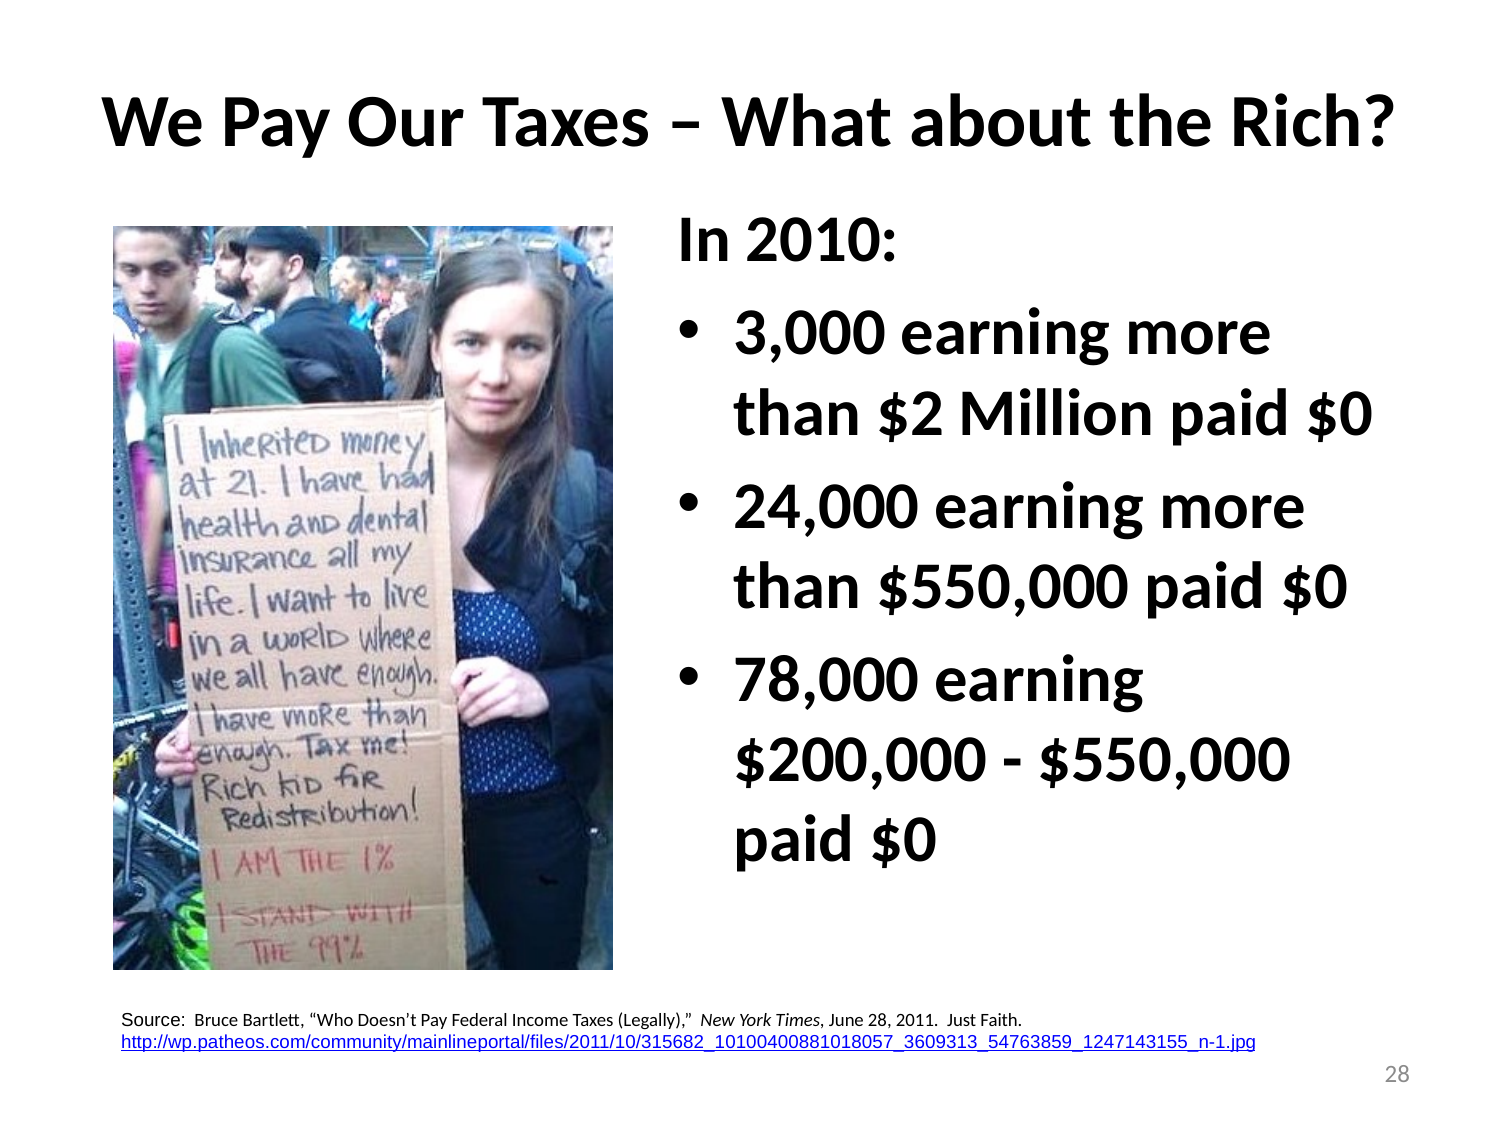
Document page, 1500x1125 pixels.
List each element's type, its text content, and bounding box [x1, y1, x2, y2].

list In 2010: 3,000 earning more than $2 Million paid $0 24,000 earning more than $550,000 paid $0 78,000 earning $200,000 - $550,000 paid $0 [662, 187, 1425, 930]
slide_number 28 [1074, 1042, 1425, 1103]
picture [113, 225, 613, 970]
title We Pay Our Taxes – What about the Rich? [75, 45, 1425, 188]
text_box Source: Bruce Bartlett, “Who Doesn’t Pay Federal Income Taxes (Legally),” New York Times, June 28, 2011. Just Faith. http://wp.patheos.com/community/mainlineportal/files/2011/10/315682_10100400881018057_3609313_54763859_1247143155_n-1.jpg [106, 999, 1361, 1083]
